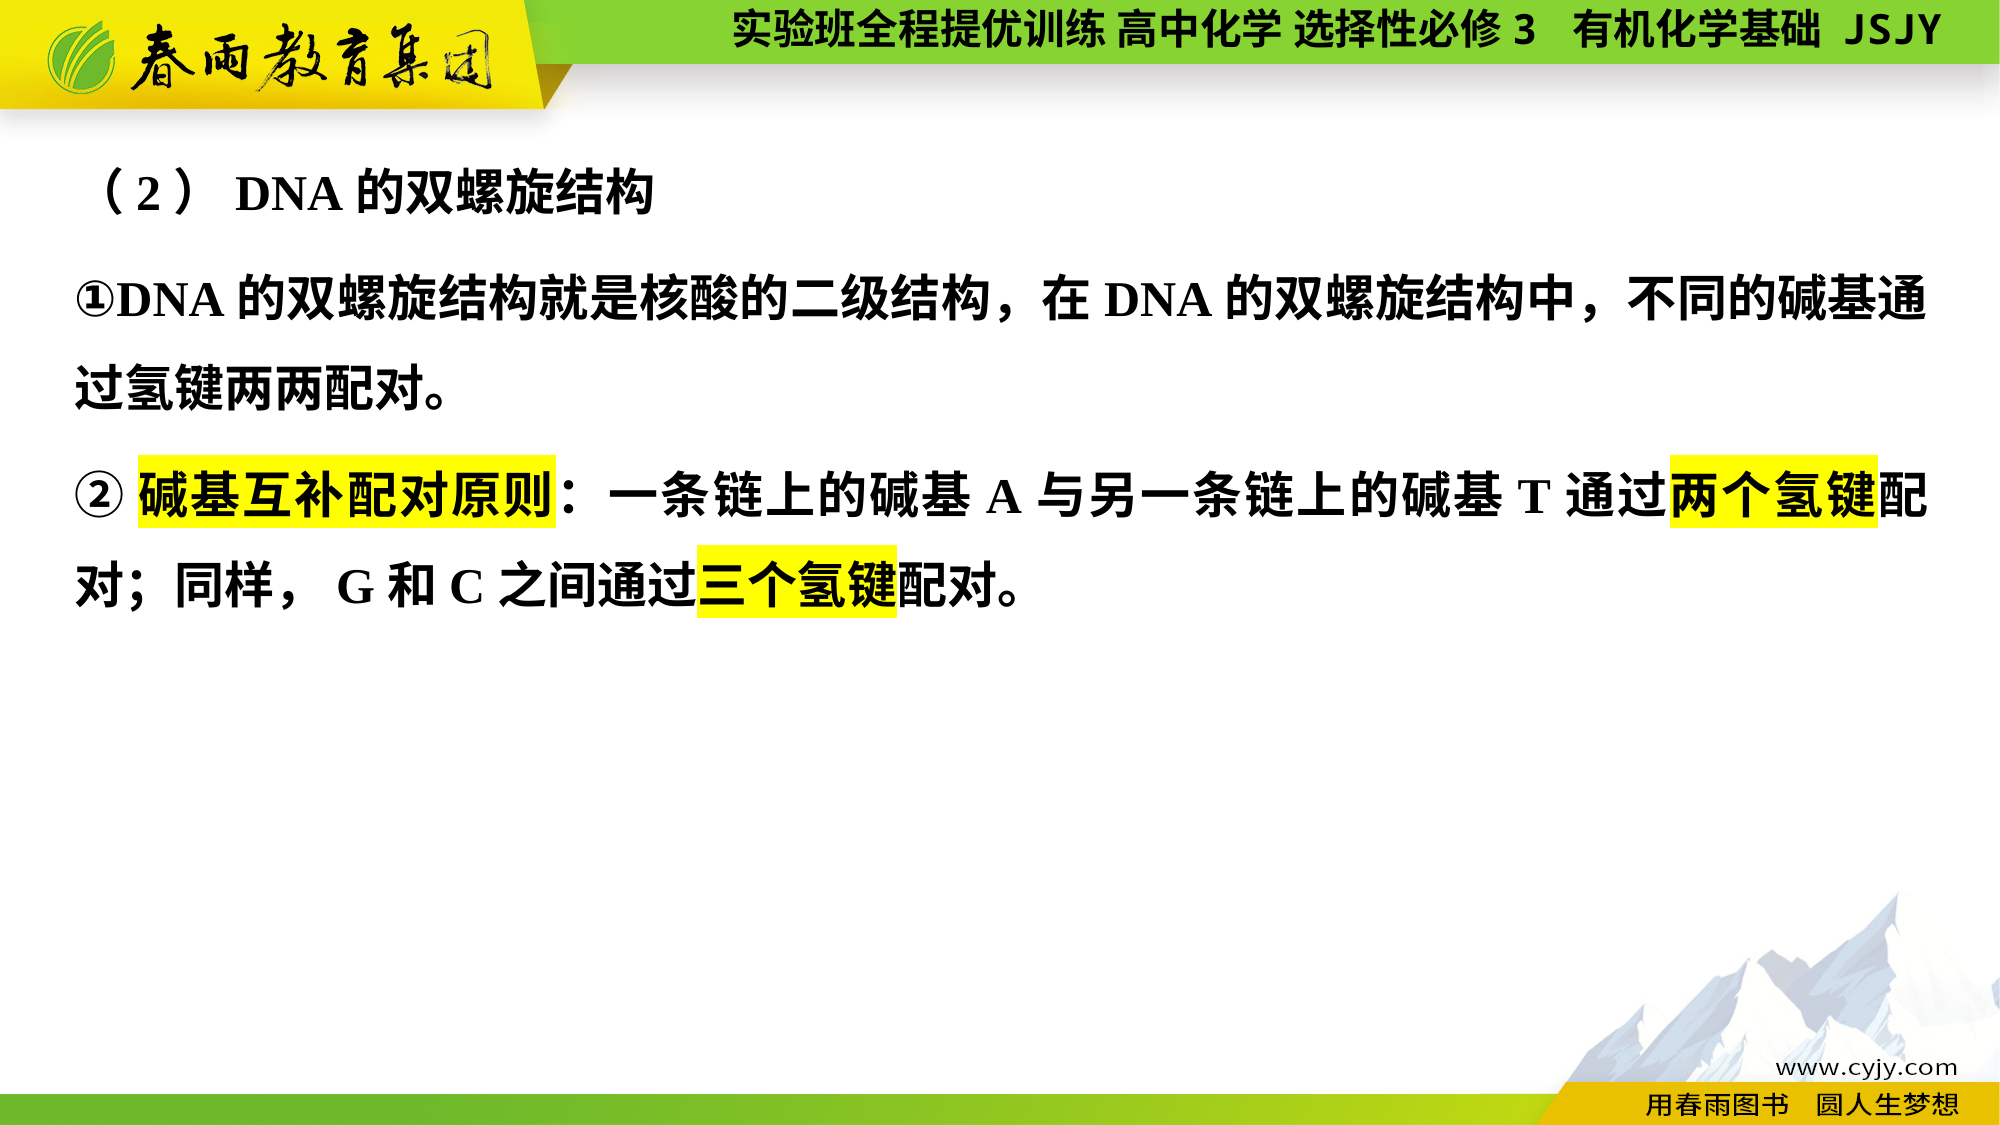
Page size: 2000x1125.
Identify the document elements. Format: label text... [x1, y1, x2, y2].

picture [0, 0, 2000, 1125]
list （2）DNA的双螺旋结构 ①DNA的双螺旋结构就是核酸的二级结构，在DNA的双螺旋结构中，不同的碱基通过氢键两两配对。 ②碱基互补配对原则：一条链上的碱基A与另一条链上的碱基T通过两个氢键配对；同样，G和C之间通过三个氢键配对。 [59, 122, 1944, 615]
